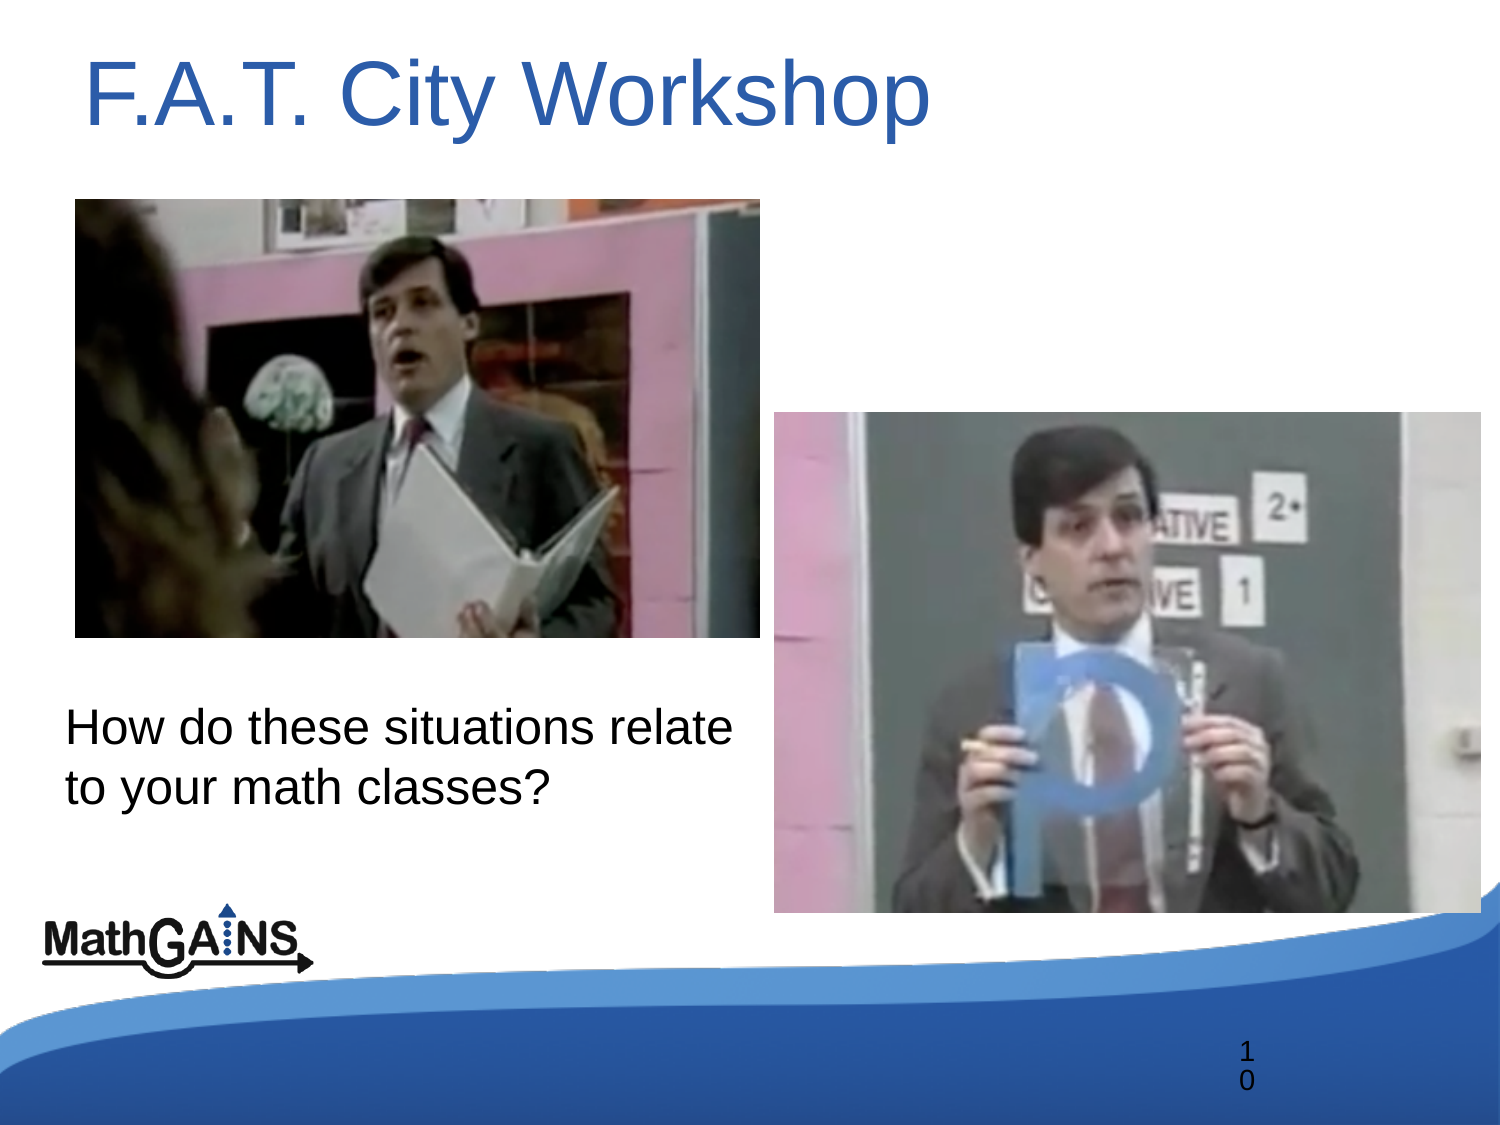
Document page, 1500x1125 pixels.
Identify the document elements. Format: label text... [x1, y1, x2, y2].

picture [74, 199, 760, 638]
title F.A.T. City Workshop [75, 14, 1425, 163]
slide_number 10 [1223, 1023, 1277, 1075]
picture [0, 412, 1500, 1125]
text_box How do these situations relate to your math classes? [50, 687, 750, 823]
